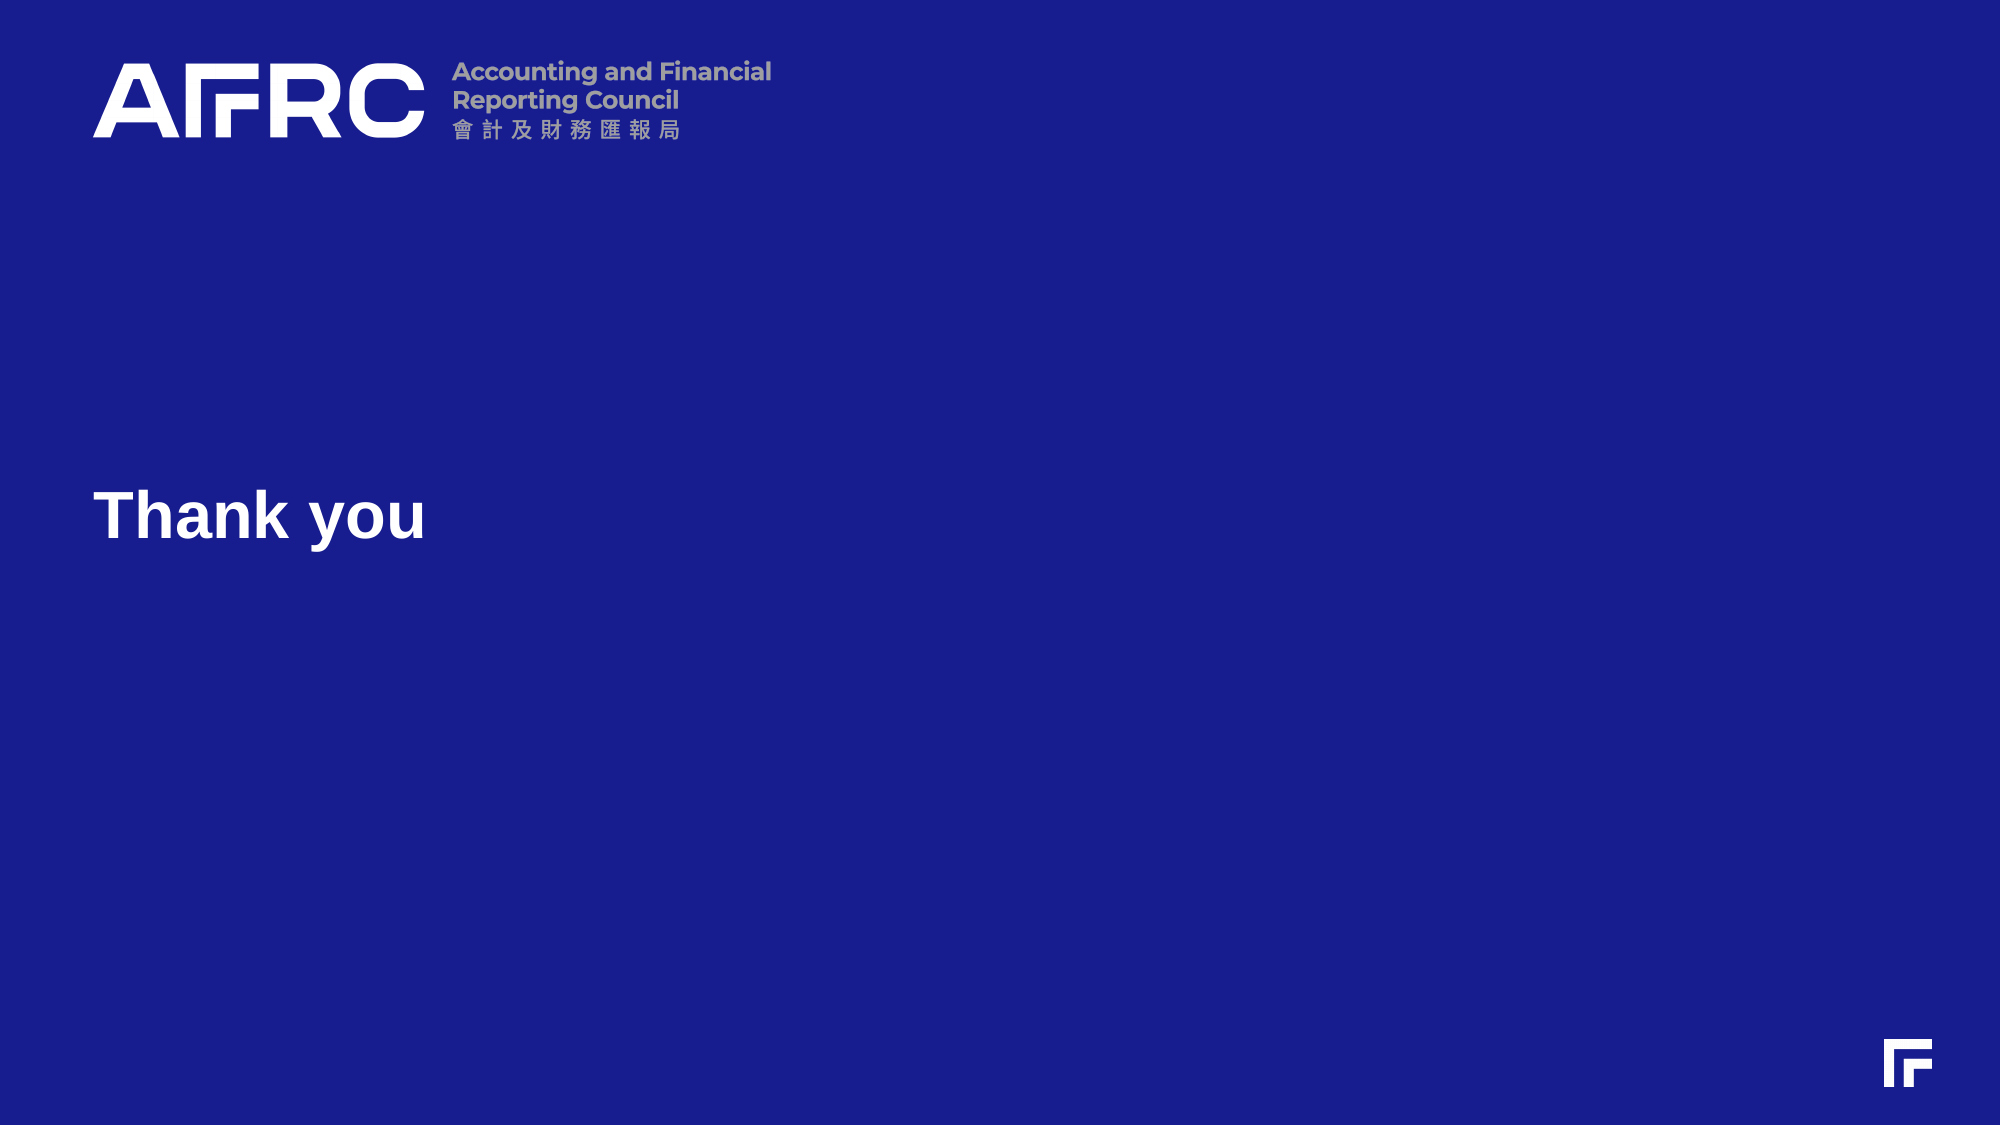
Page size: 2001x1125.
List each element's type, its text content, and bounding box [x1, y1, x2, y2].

picture [92, 49, 771, 151]
title Thank you [93, 471, 469, 588]
picture [1884, 1039, 1932, 1087]
